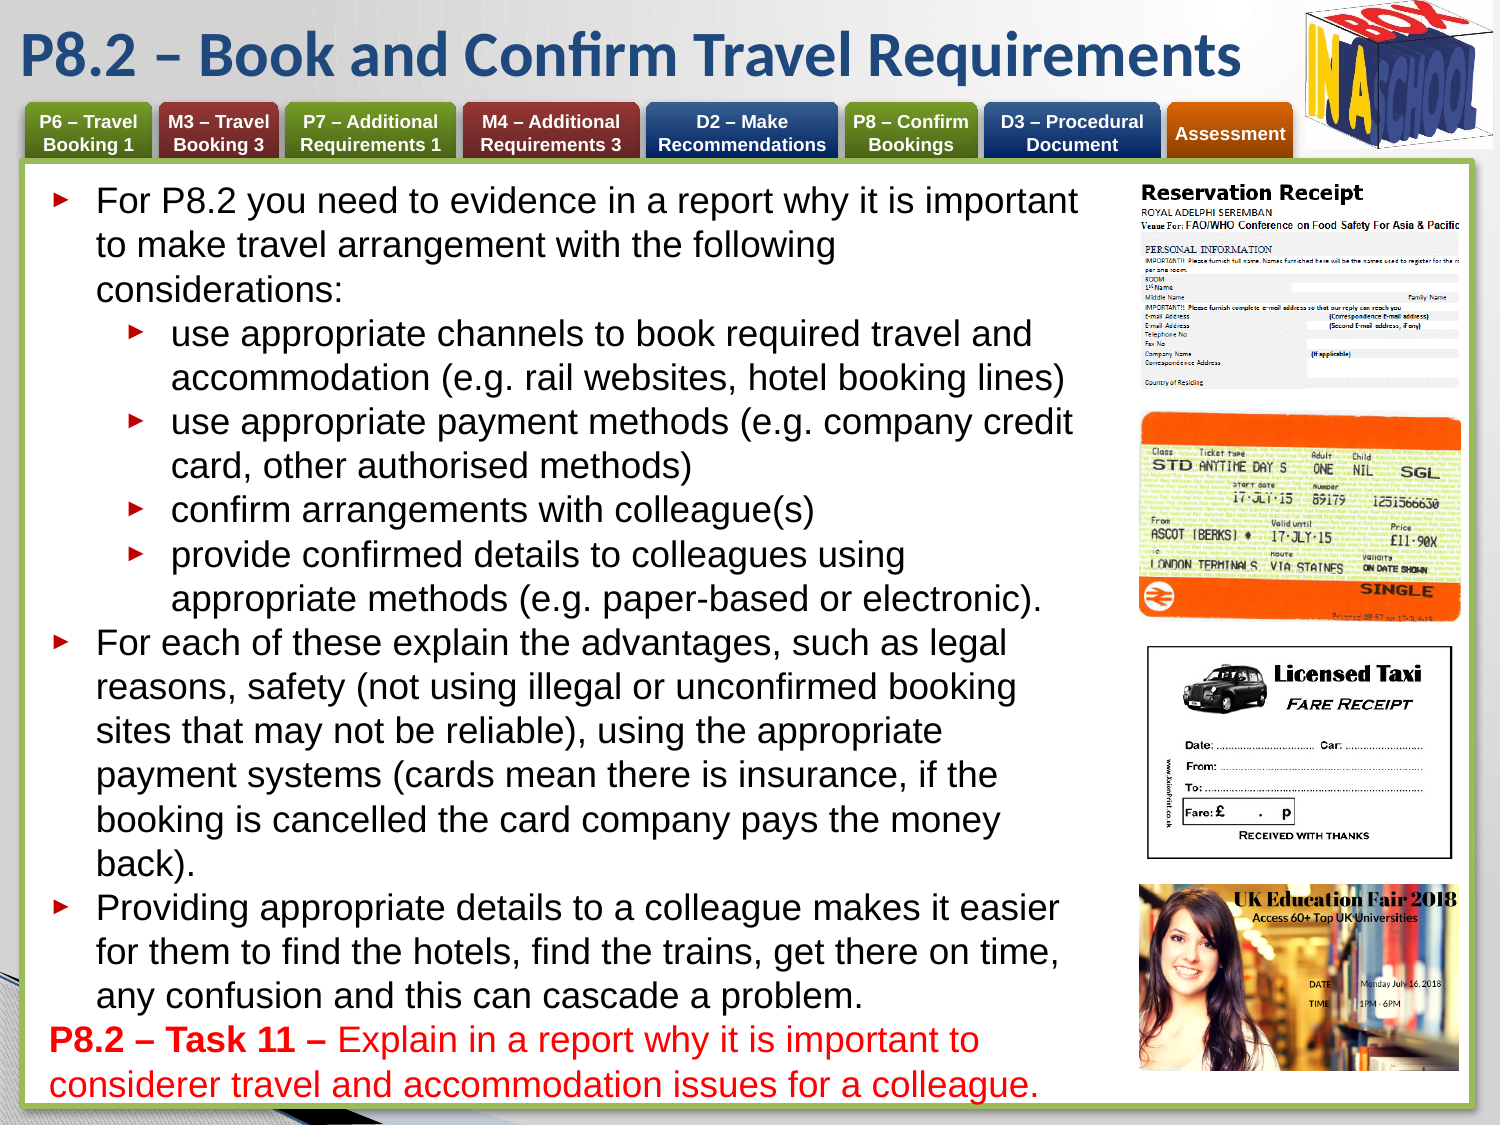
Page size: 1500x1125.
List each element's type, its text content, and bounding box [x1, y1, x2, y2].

picture [1305, 0, 1494, 149]
picture [1139, 410, 1461, 622]
text_box For P8.2 you need to evidence in a report why it is important to make travel arrangement with the following considerations: use appropriate channels to book required travel and accommodation (e.g. rail websites, hotel booking lines) use appropriate payment methods (e.g. company credit card, other authorised methods) confirm arrangements with colleague(s) provide confirmed details to colleagues using appropriate methods (e.g. paper-based or electronic). For each of these explain the advantages, such as legal reasons, safety (not using illegal or unconfirmed booking sites that may not be reliable), using the appropriate payment systems (cards mean there is insurance, if the booking is cancelled the card company pays the money back). Providing appropriate details to a colleague makes it easier for them to find the hotels, find the trains, get there on time, any confusion and this can cascade a problem. P8.2 – Task 11 – Explain in a report why it is important to considerer travel and accommodation issues for a colleague. [34, 169, 1105, 1112]
picture [1139, 181, 1459, 389]
picture [1139, 637, 1459, 867]
picture [281, 1114, 303, 1125]
title P8.2 – Book and Confirm Travel Requirements [5, 0, 1270, 102]
picture [1139, 884, 1459, 1071]
